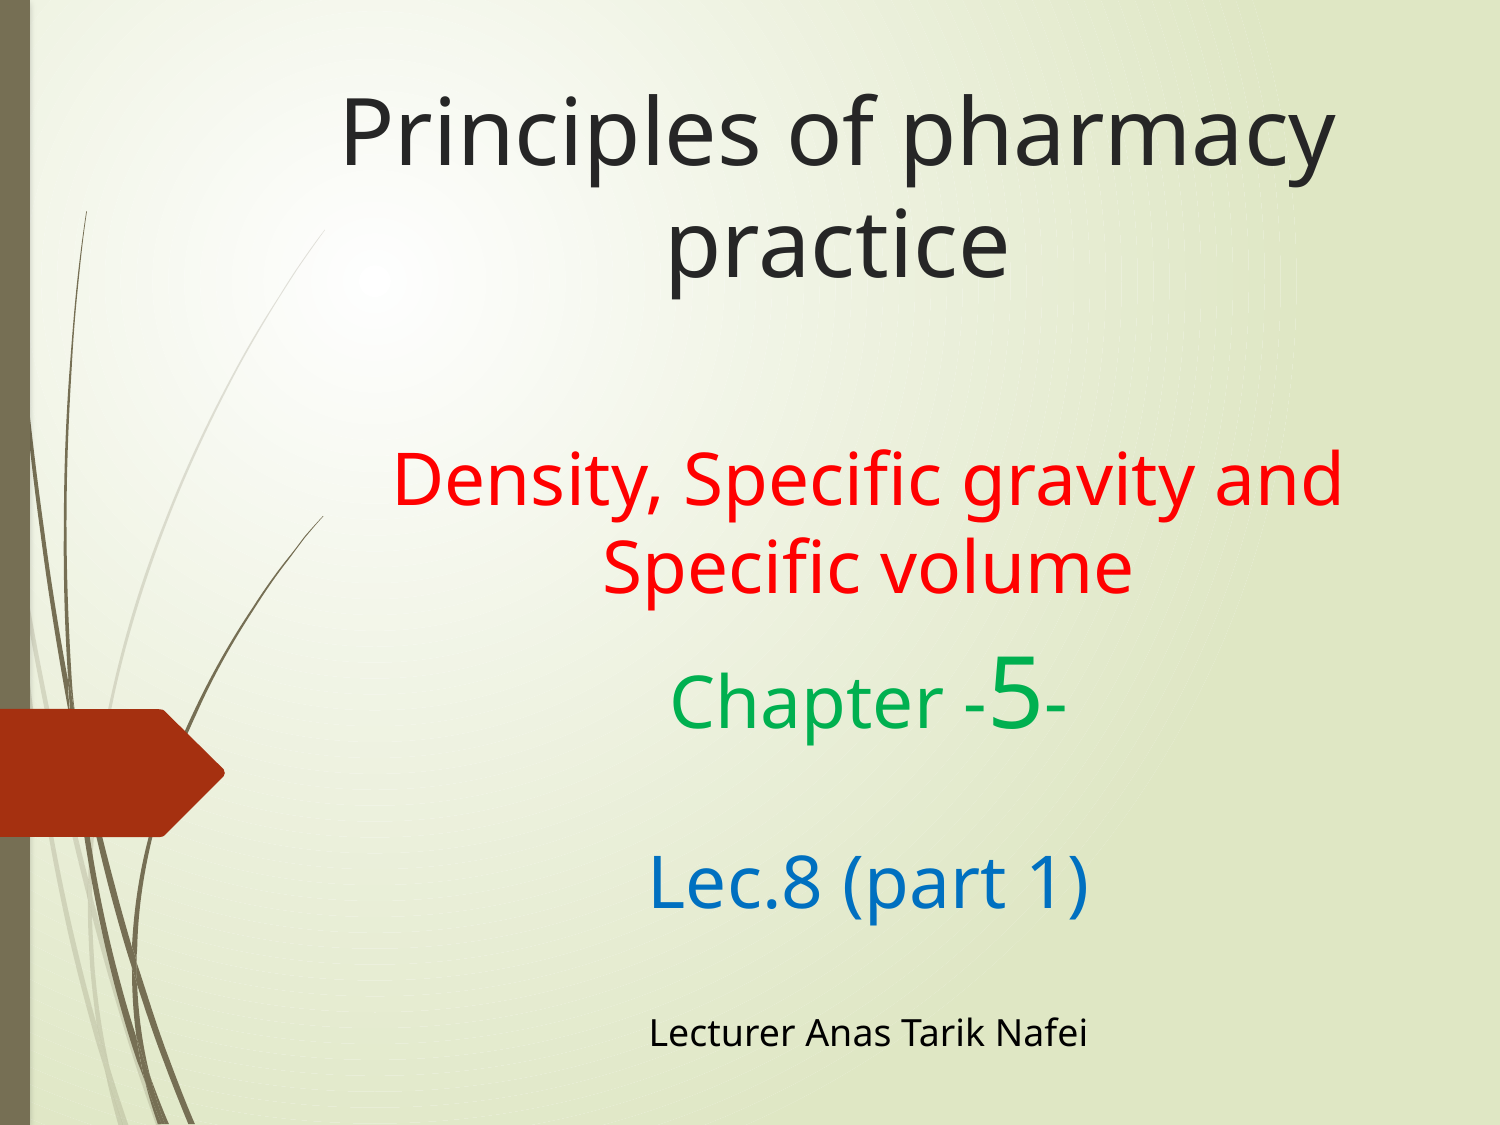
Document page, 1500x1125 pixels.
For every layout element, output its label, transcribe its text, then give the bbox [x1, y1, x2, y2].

subtitle Density, Specific gravity and Specific volume Chapter -5- Lec.8 (part 1) Lecturer Anas Tarik Nafei [362, 425, 1375, 1063]
title Principles of pharmacy practice [200, 62, 1475, 304]
